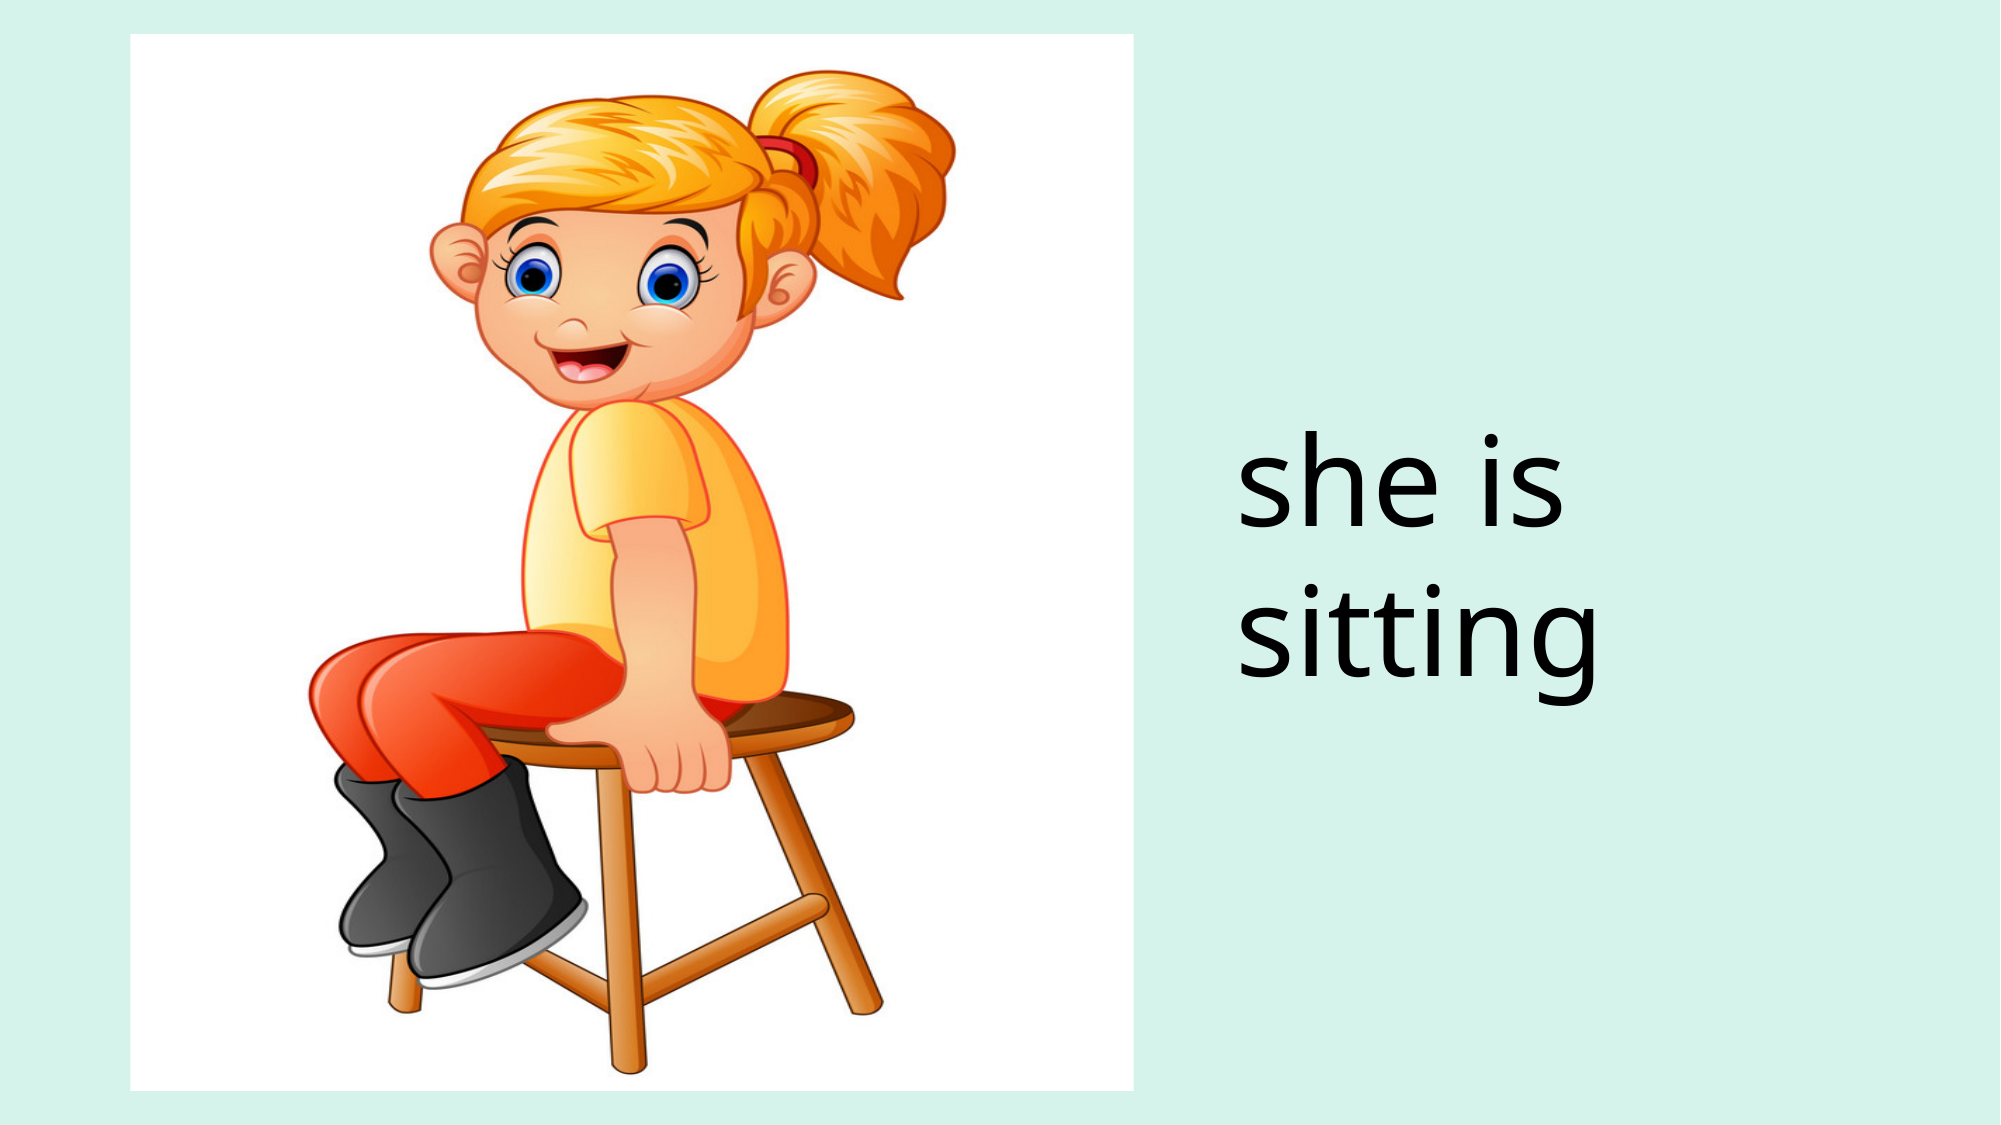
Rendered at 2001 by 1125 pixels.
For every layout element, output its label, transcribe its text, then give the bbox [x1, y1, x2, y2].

text_box she is sitting [1220, 386, 1853, 717]
picture [130, 33, 1134, 1091]
